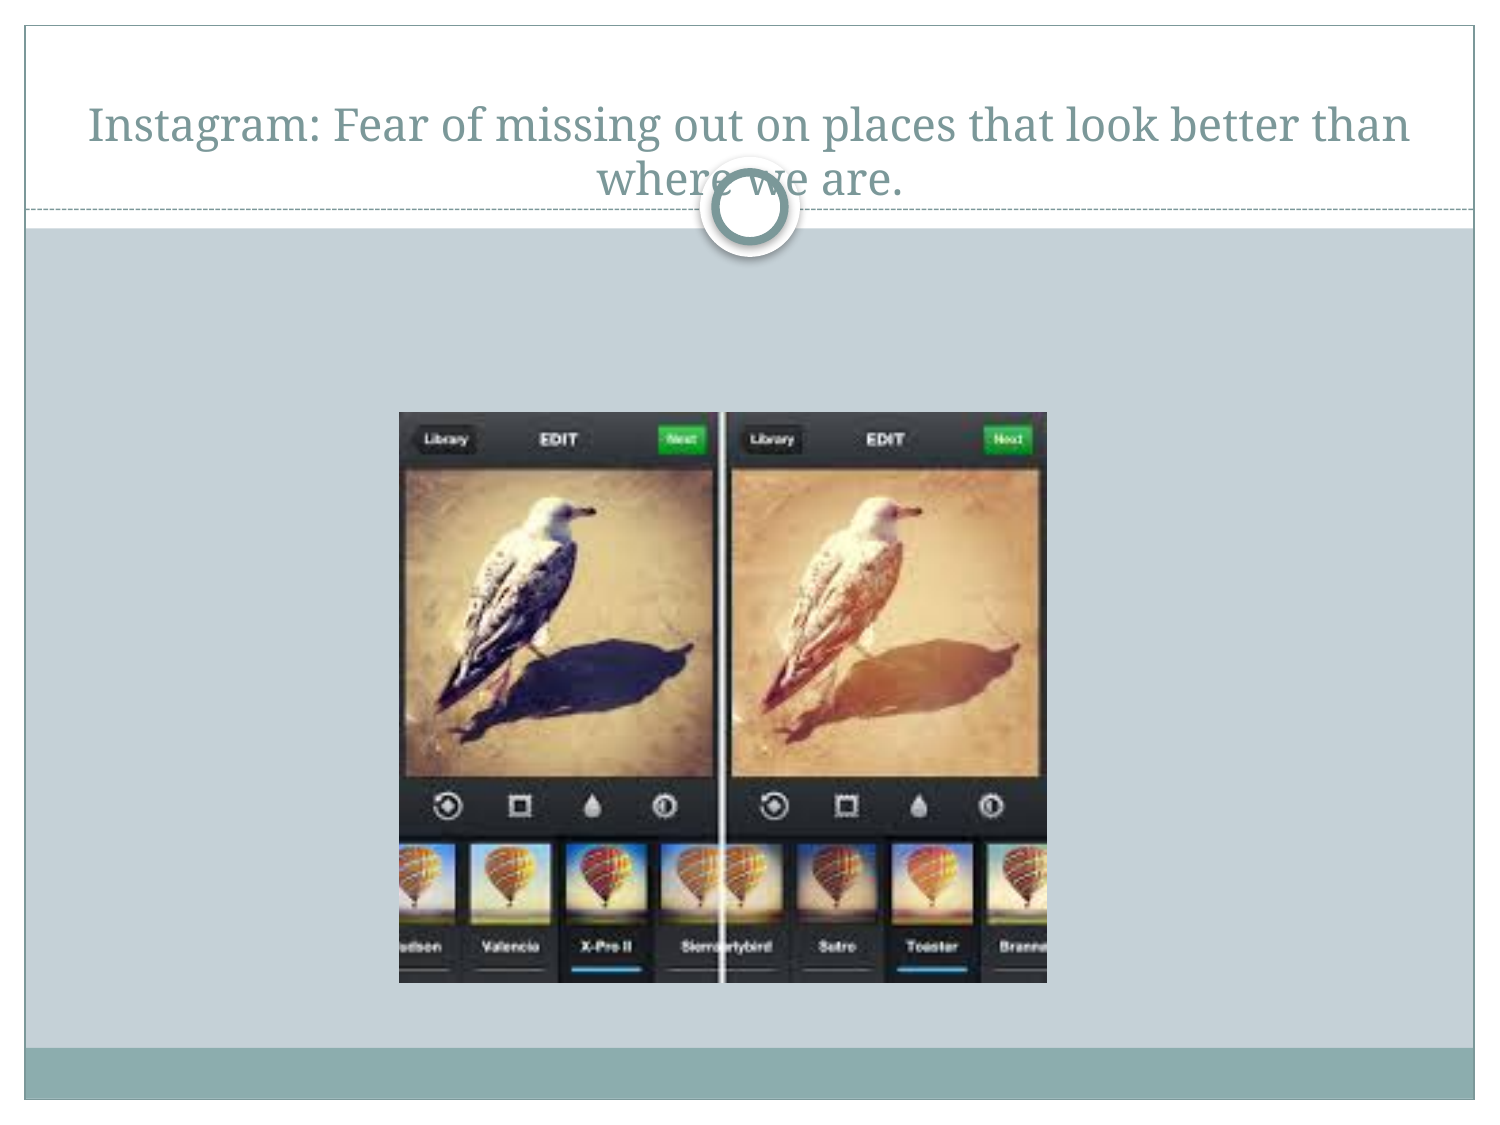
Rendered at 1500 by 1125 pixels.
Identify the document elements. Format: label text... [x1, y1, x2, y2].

title Instagram: Fear of missing out on places that look better than where we are. [50, 87, 1450, 212]
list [399, 412, 1047, 984]
